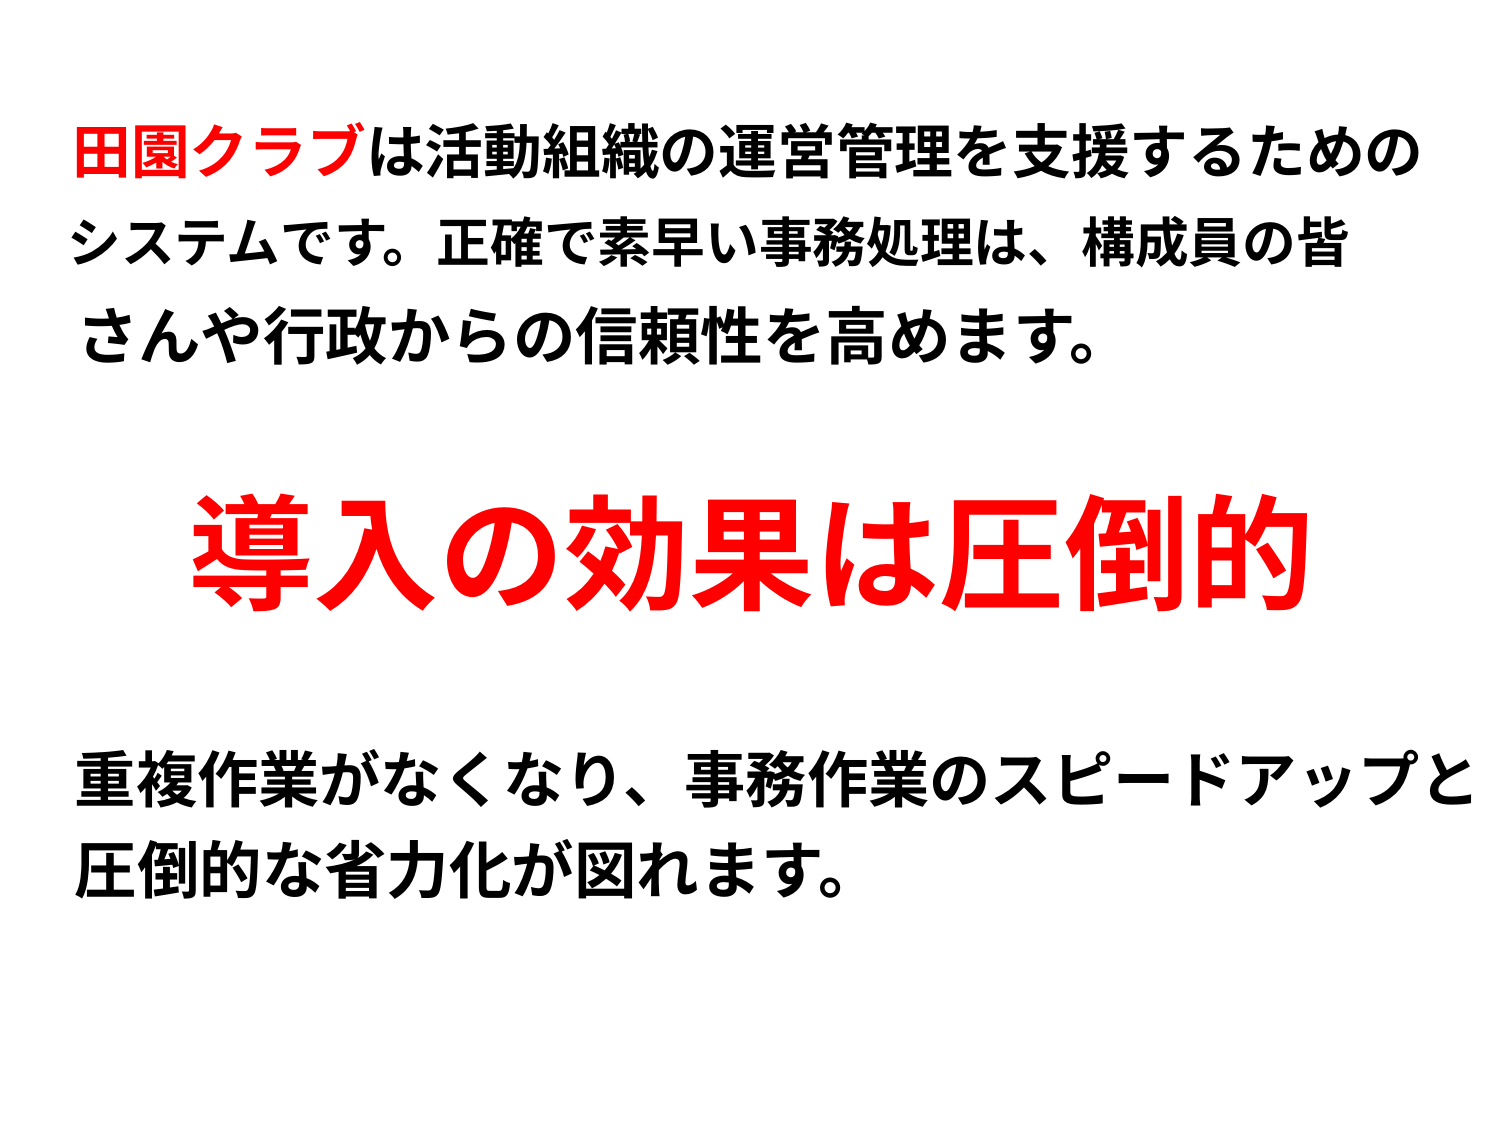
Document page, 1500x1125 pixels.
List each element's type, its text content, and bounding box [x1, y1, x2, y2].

text_box システムです。正確で素早い事務処理は、構成員の皆 [0, 208, 1499, 324]
text_box 重複作業がなくなり、事務作業のスピードアップと [0, 742, 1500, 831]
text_box 導入の効果は圧倒的 [1, 485, 1500, 640]
text_box さんや行政からの信頼性を高めます。 [0, 298, 1496, 423]
subtitle 田園クラブは活動組織の運営管理を支援するための [0, 115, 1499, 208]
text_box 圧倒的な省力化が図れます。 [0, 832, 1500, 921]
